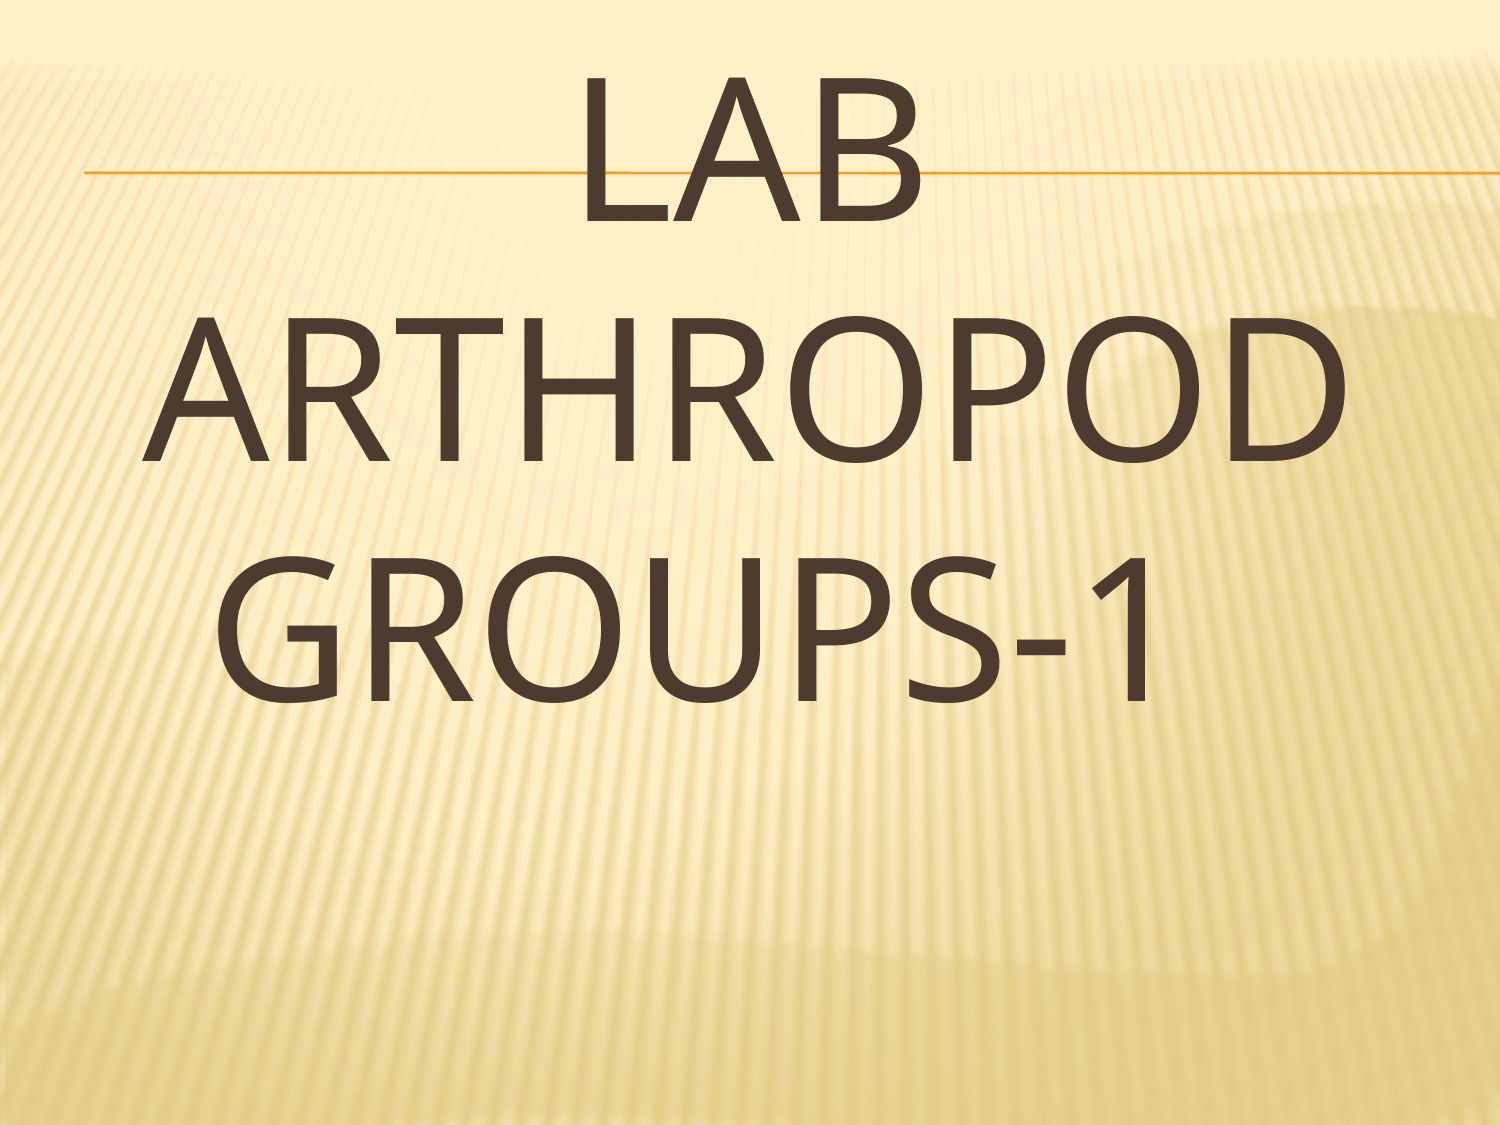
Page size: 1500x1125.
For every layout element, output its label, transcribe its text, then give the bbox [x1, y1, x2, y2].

title Lab Arthropod groups-1 [37, 312, 1463, 451]
text_box [337, 451, 1113, 461]
